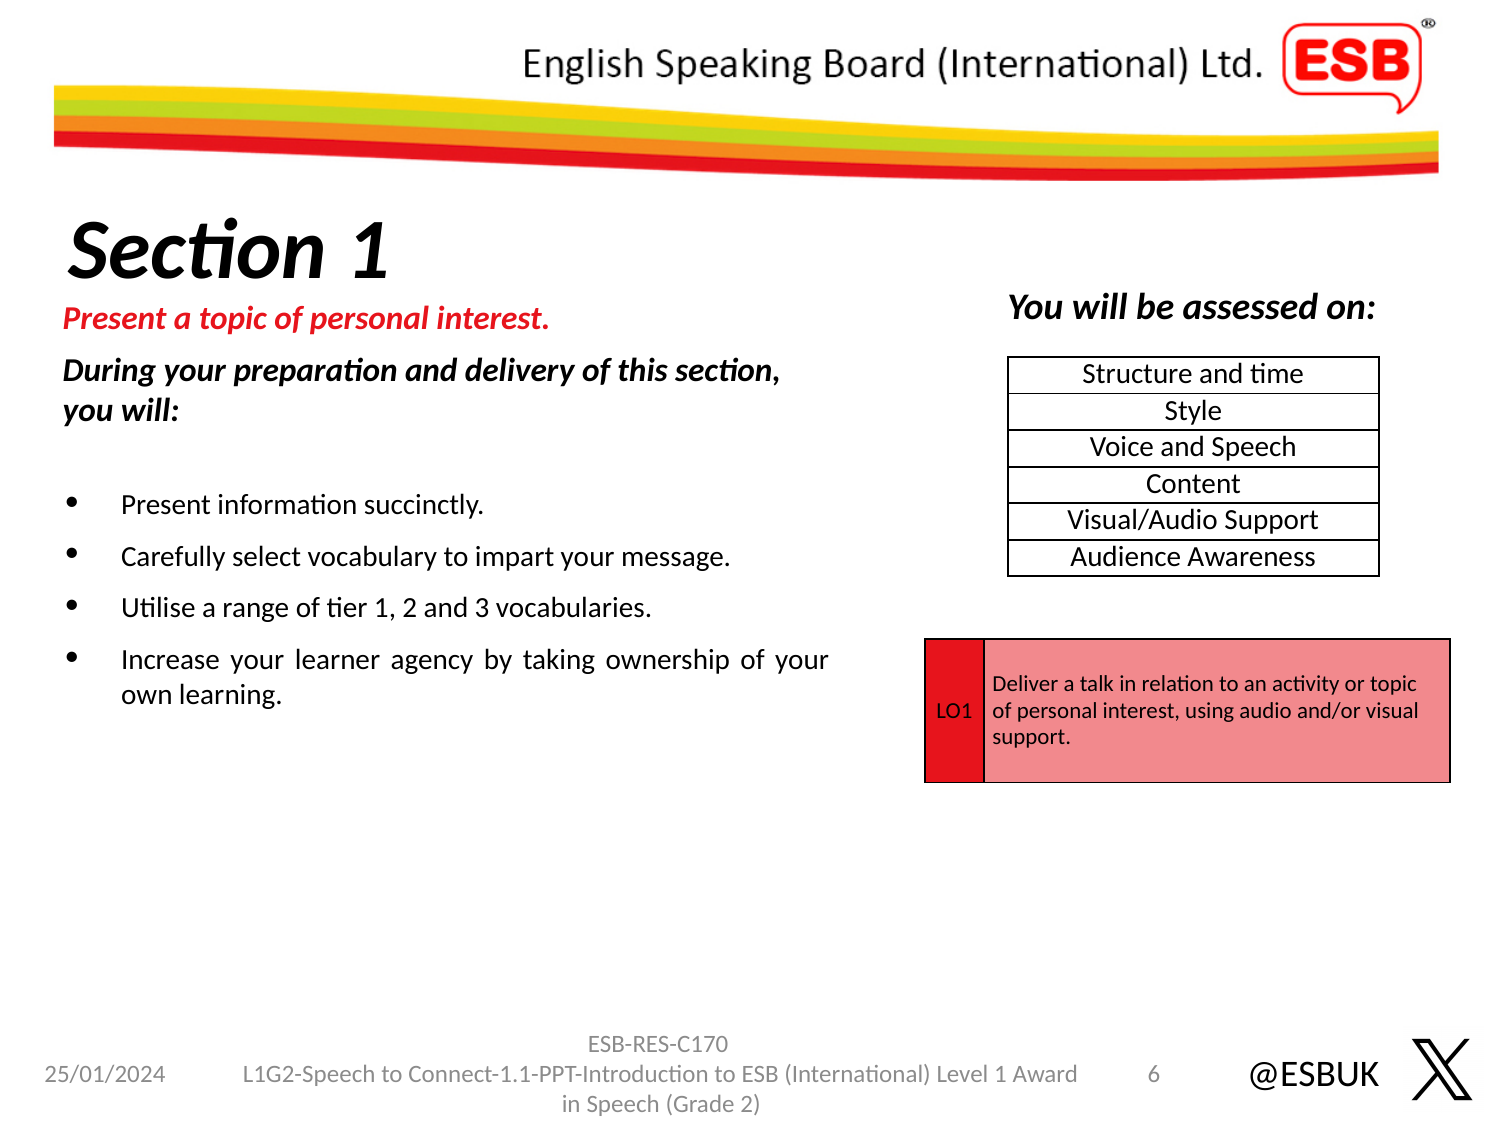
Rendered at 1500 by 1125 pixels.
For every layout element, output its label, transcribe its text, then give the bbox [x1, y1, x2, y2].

footer ESB-RES-C170 L1G2-Speech to Connect-1.1-PPT-Introduction to ESB (International) Level 1 Award in Speech (Grade 2) [218, 1042, 930, 1103]
table_header Deliver a talk in relation to an activity or topic of personal interest, using audio and/or visual support. [985, 640, 1449, 782]
table_cell Voice and Speech [1009, 431, 1378, 466]
table_header Structure and time [1009, 358, 1378, 393]
text_box You will be assessed on: [641, 274, 1392, 335]
table_cell Audience Awareness [1009, 541, 1378, 575]
table_cell Visual/Audio Support [1009, 504, 1378, 539]
table_cell Style [1009, 394, 1378, 429]
picture [1403, 1026, 1484, 1113]
slide_number 6 [930, 1042, 1176, 1103]
picture [0, 0, 1500, 189]
text_box Present a topic of personal interest. During your preparation and delivery of this section, you will: [47, 288, 843, 436]
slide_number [29, 1042, 218, 1103]
text_box Present information succinctly. Carefully select vocabulary to impart your message. Utilise a range of tier 1, 2 and 3 vocabularies. Increase your learner agency by taking ownership of your own learning. [49, 478, 845, 718]
table_cell Content [1009, 468, 1378, 502]
table_header LO1 [926, 640, 983, 782]
title Section 1 [53, 196, 1347, 288]
